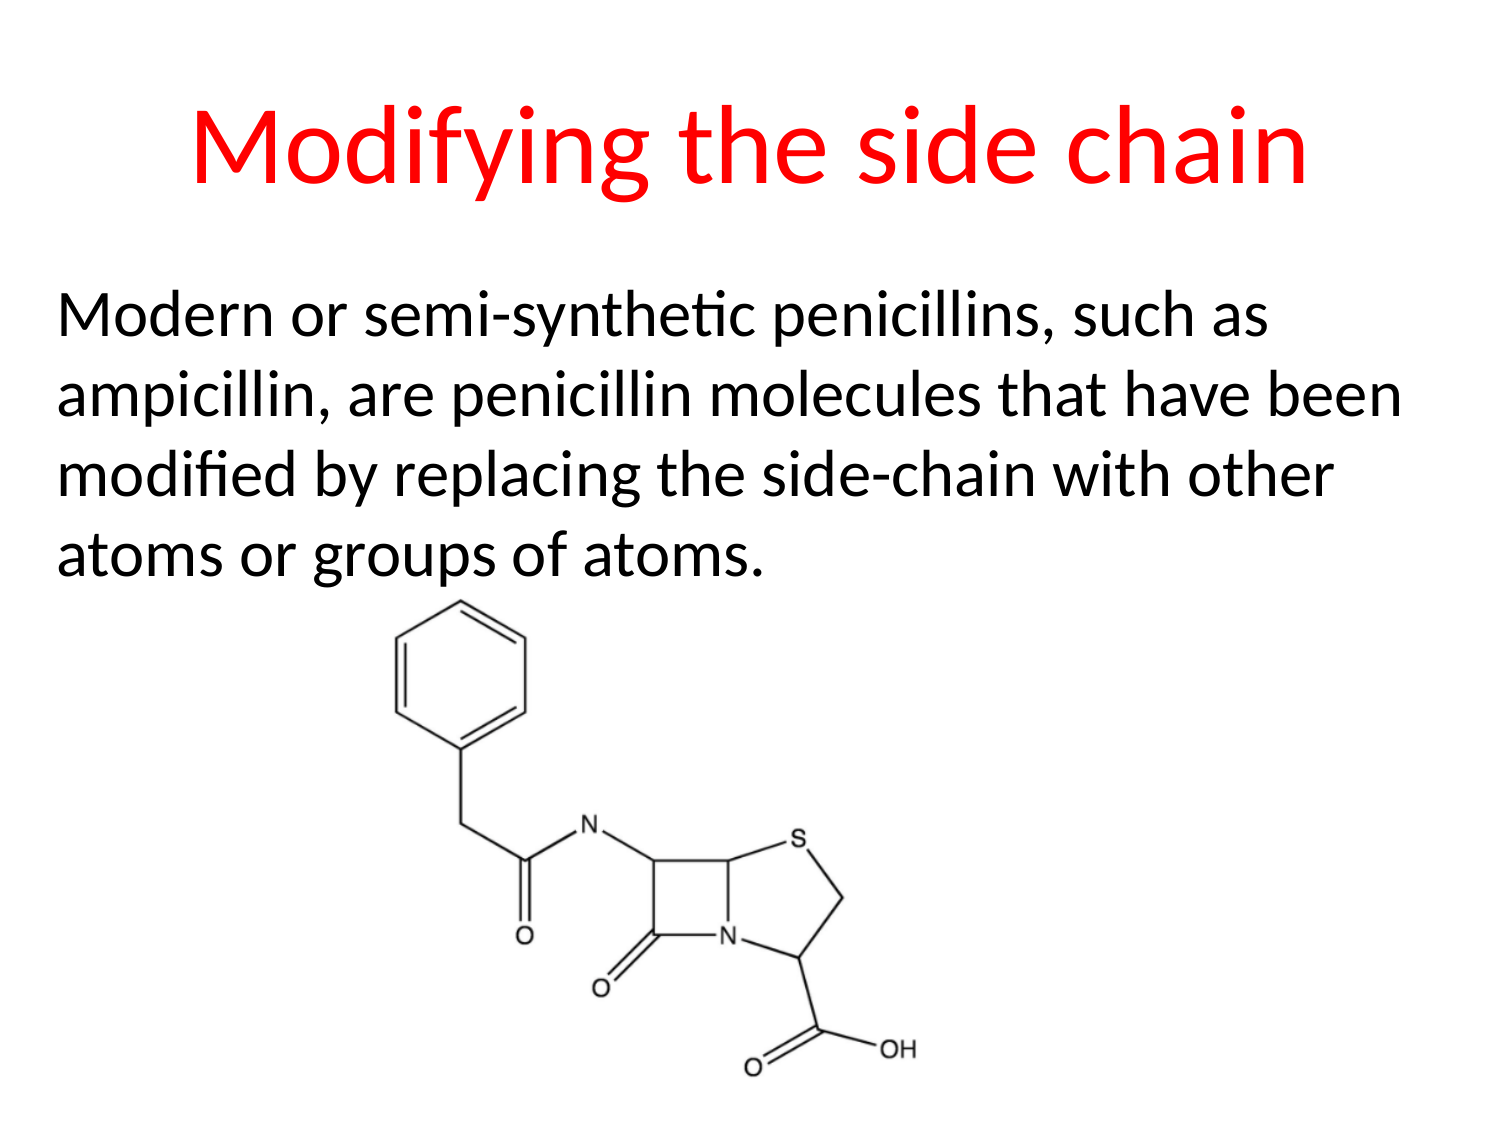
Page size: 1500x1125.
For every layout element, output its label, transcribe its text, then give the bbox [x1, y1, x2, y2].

picture [389, 598, 921, 1079]
list Modern or semi-synthetic penicillins, such as ampicillin, are penicillin molecules that have been modified by replacing the side-chain with other atoms or groups of atoms. [41, 262, 1500, 1079]
title Modifying the side chain [75, 45, 1425, 233]
